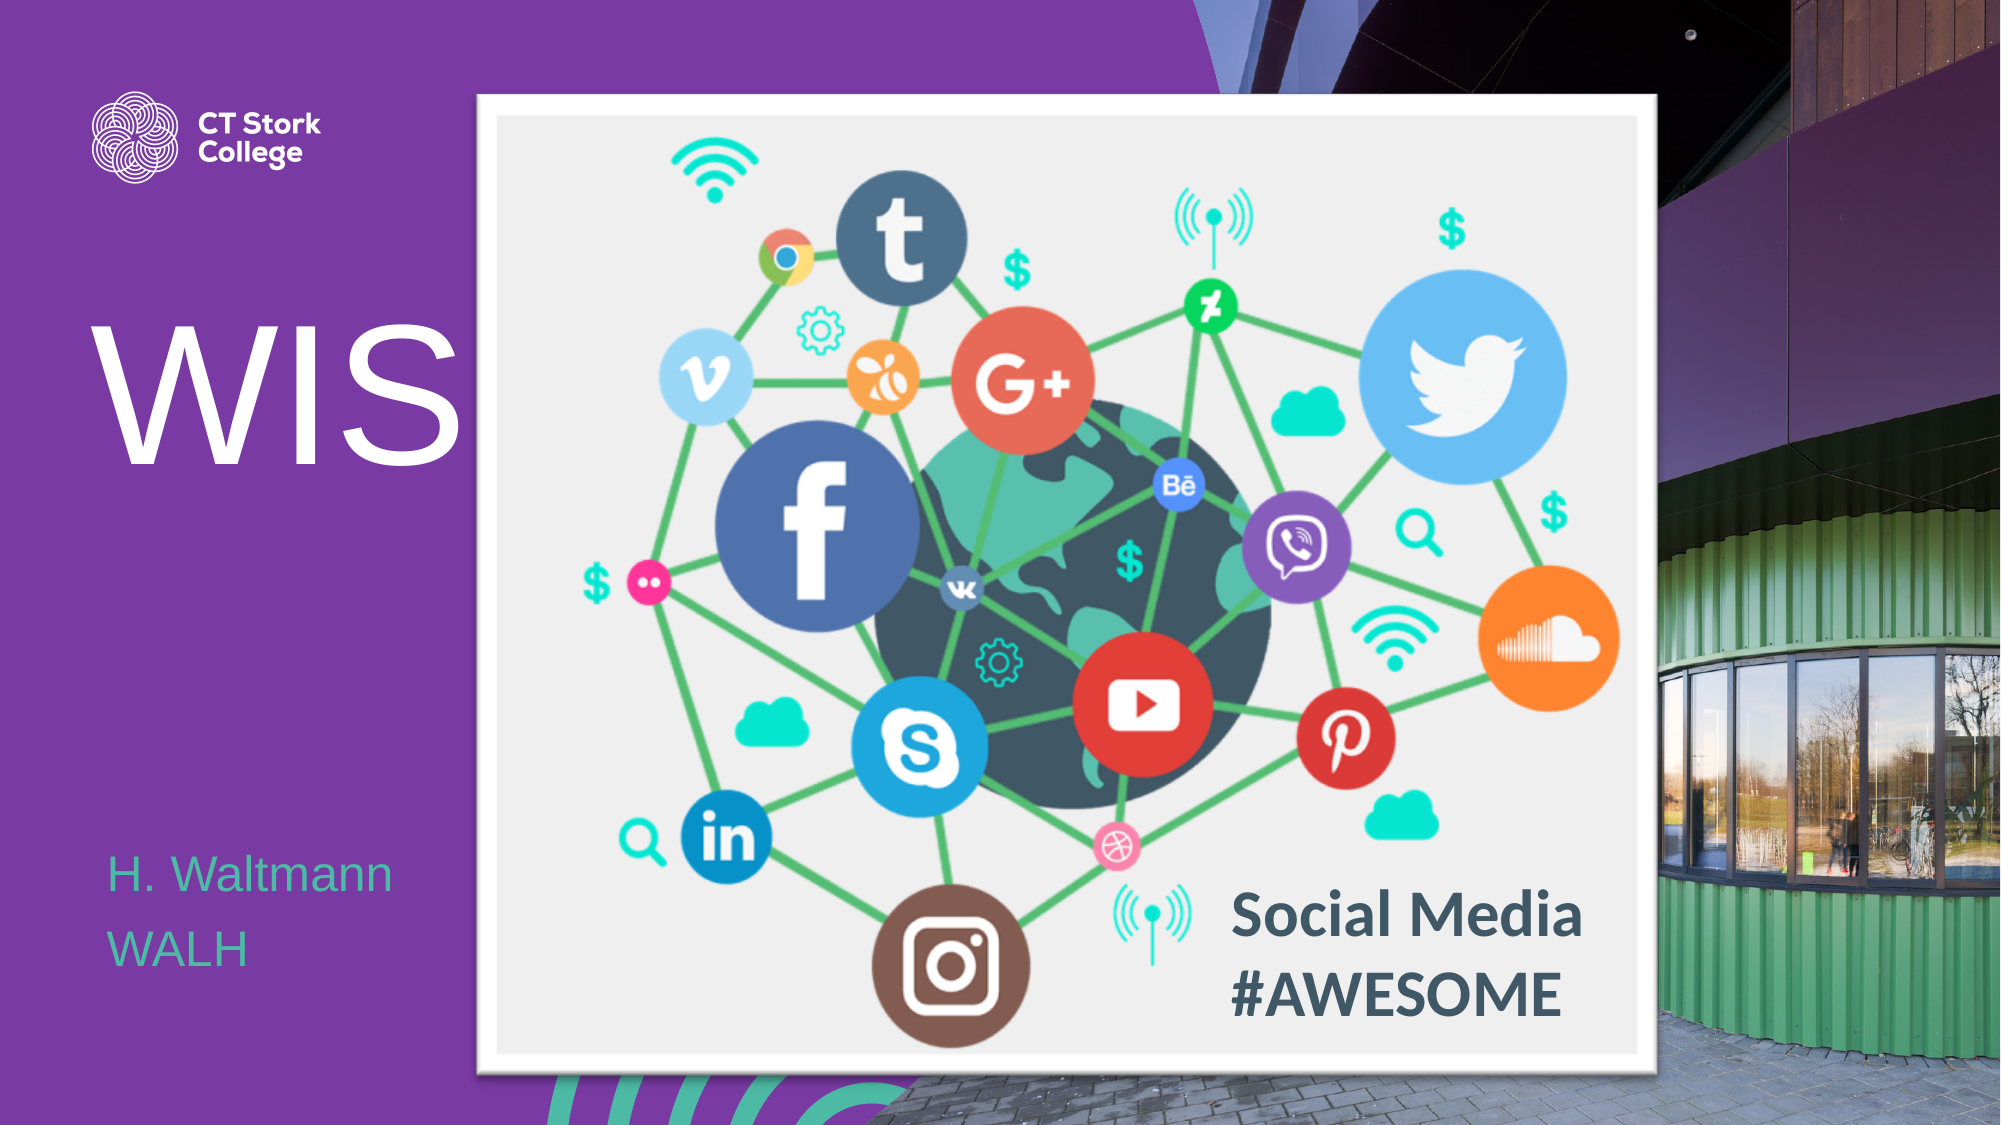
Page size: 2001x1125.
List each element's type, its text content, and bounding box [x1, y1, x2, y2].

title WISKUNDE [75, 284, 461, 661]
subtitle H. Waltmann WALH [91, 840, 461, 1091]
picture [0, 0, 2001, 1125]
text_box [461, 82, 1702, 1125]
title WISKUNDE [1702, 284, 2000, 661]
